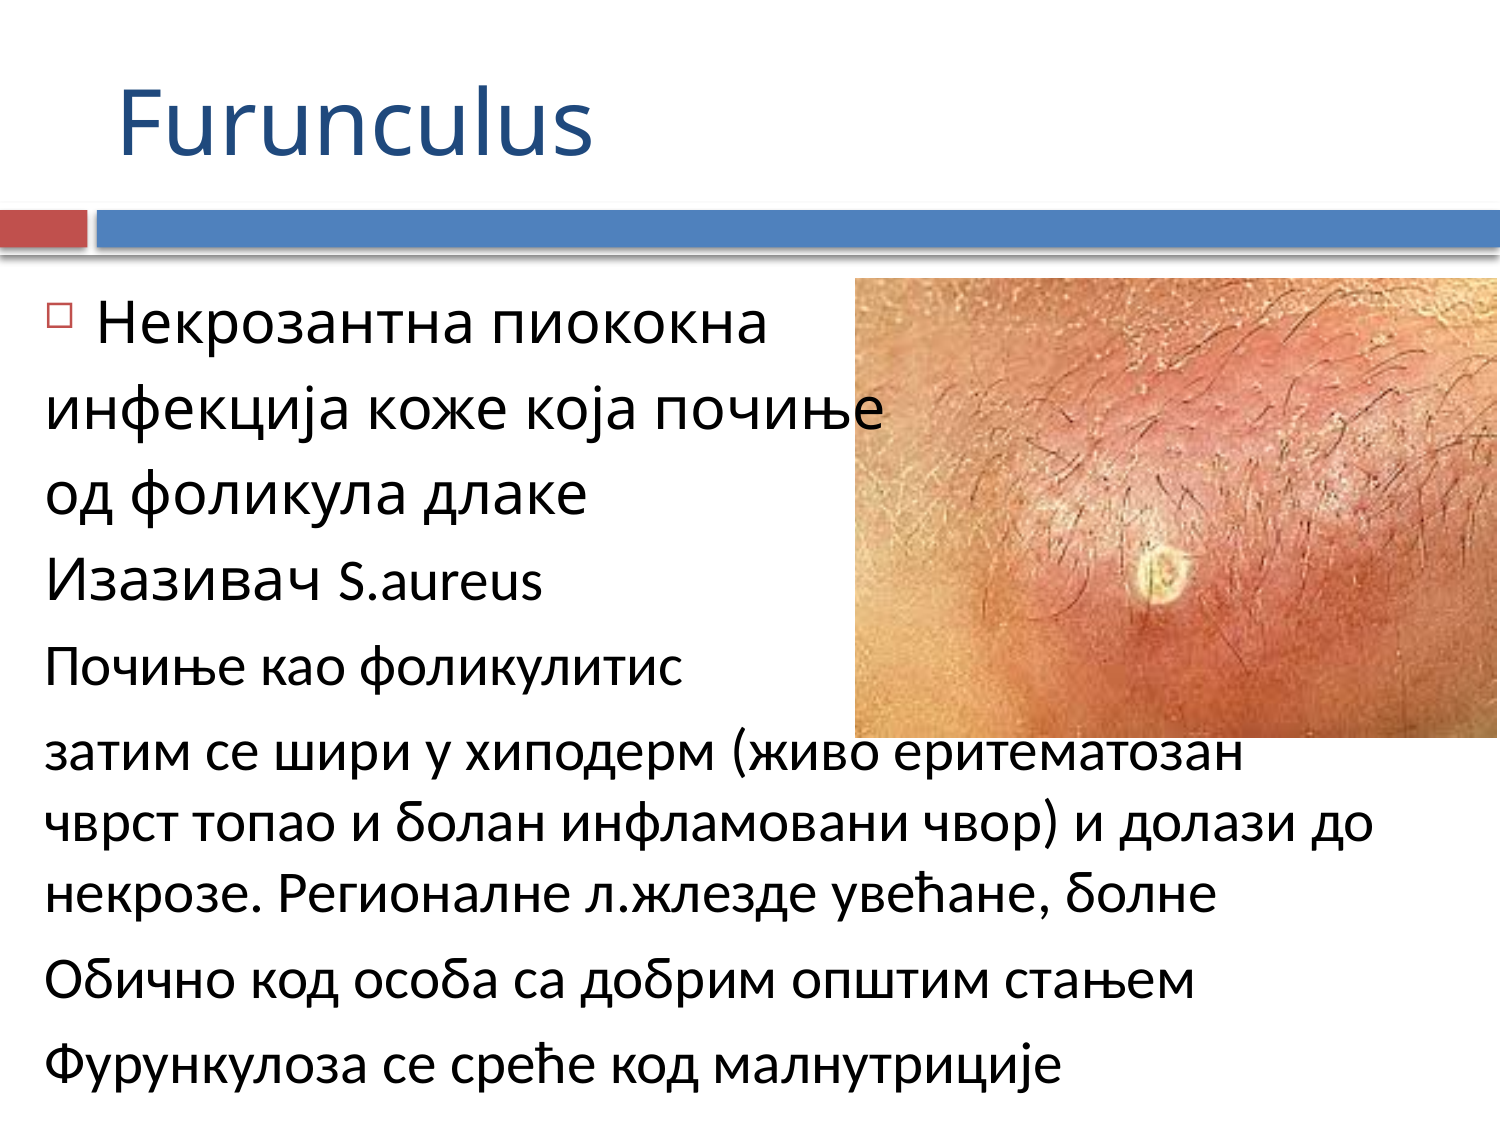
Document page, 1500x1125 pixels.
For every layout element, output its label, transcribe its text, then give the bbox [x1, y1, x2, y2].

list Некрозантна пиококна инфекција коже која почиње од фоликула длаке Изазивач S.aureus Почиње као фоликулитис затим се шири у хиподерм (живо еритематозан чврст топао и болан инфламовани чвор) и долази до некрозе. Регионалне л.жлезде увећане, болне Обично код особа са добрим општим стањем Фурункулоза се среће код малнутриције [29, 277, 1403, 1106]
picture [855, 277, 1497, 738]
title Furunculus [100, 37, 1438, 200]
